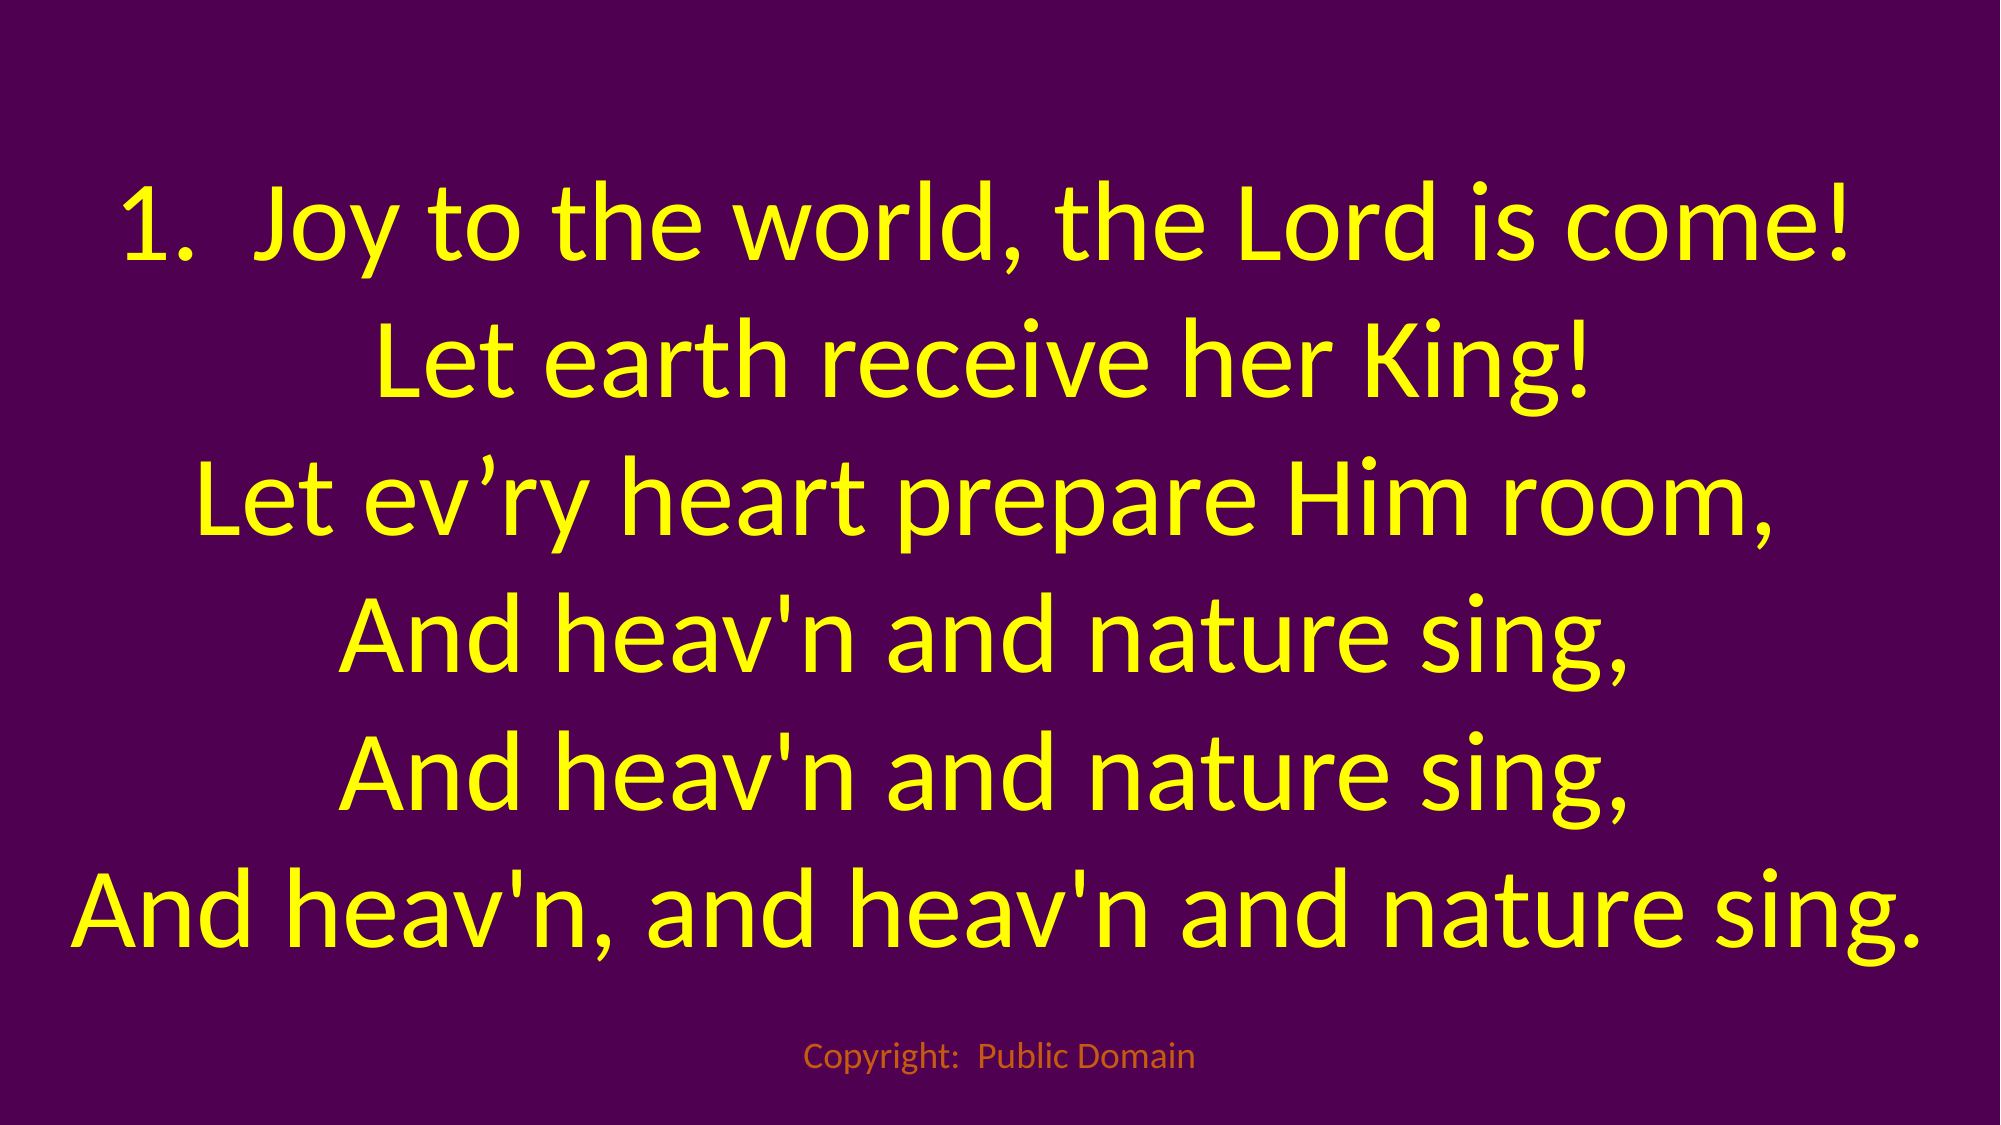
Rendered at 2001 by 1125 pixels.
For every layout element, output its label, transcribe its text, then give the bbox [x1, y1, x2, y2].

text_box Joy to the world, the Lord is come! Let earth receive her King! Let ev’ry heart prepare Him room, And heav'n and nature sing, And heav'n and nature sing, And heav'n, and heav'n and nature sing. [0, 138, 2000, 978]
text_box Copyright: Public Domain [26, 1023, 1973, 1083]
